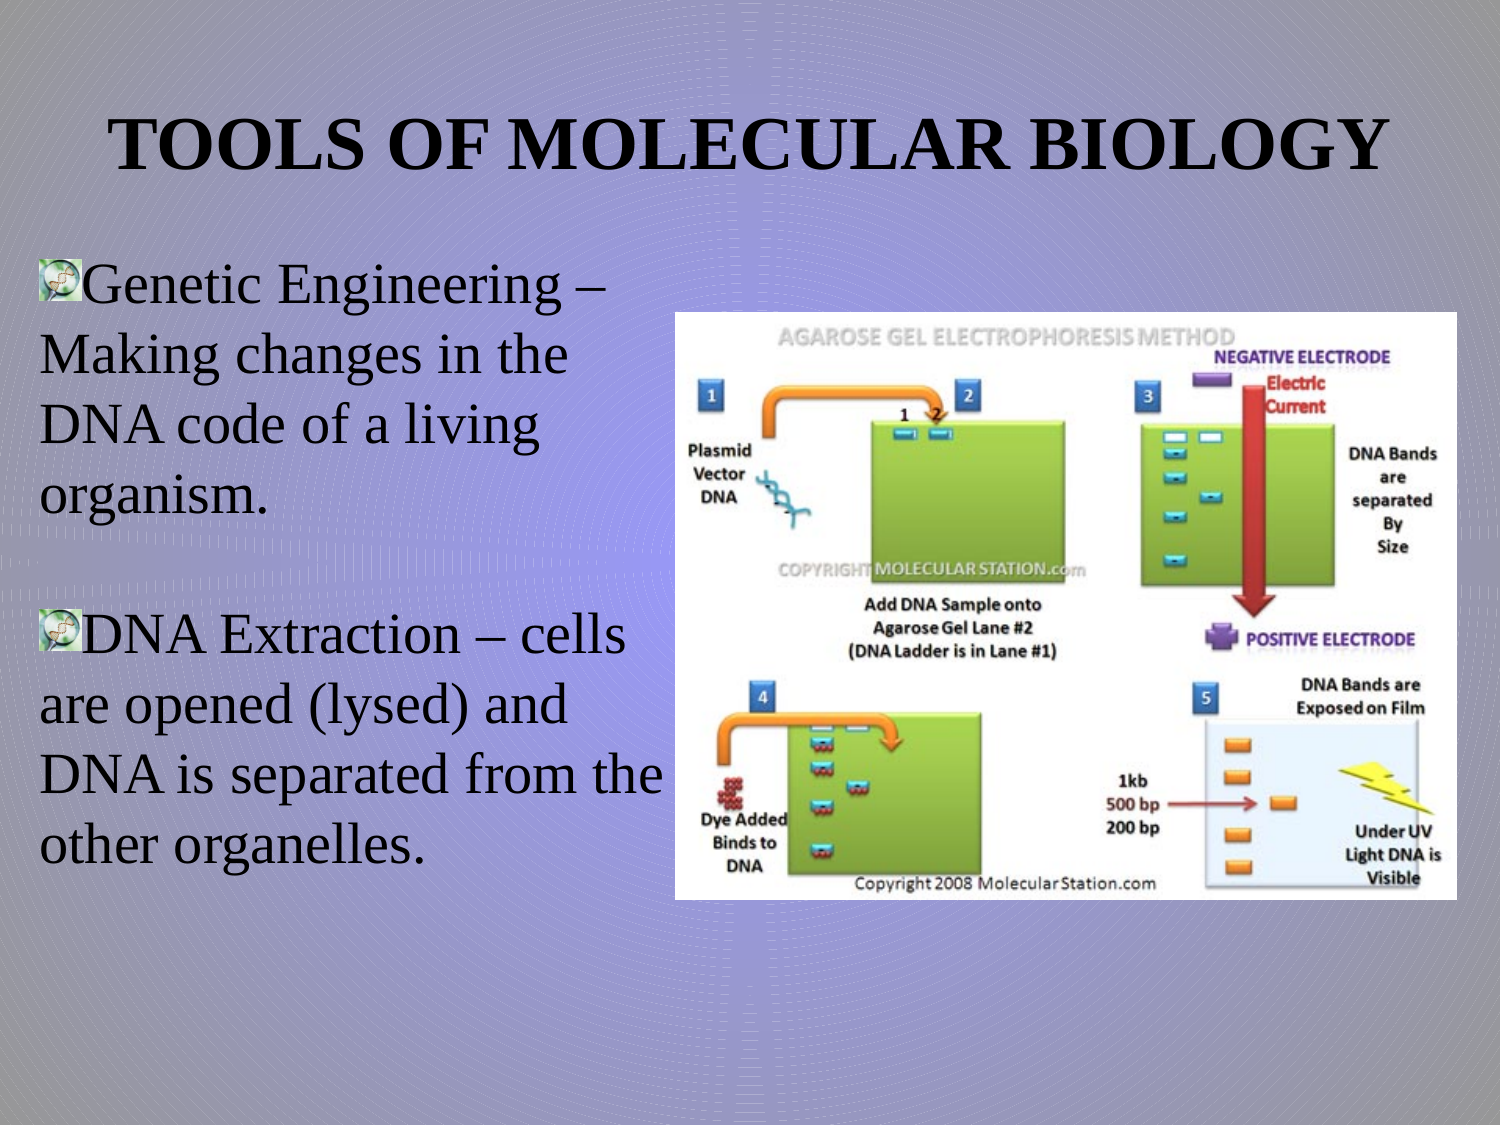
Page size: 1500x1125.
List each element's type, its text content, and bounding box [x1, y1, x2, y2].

picture [674, 312, 1457, 901]
picture [39, 609, 82, 651]
text_box Genetic Engineering – Making changes in the DNA code of a living organism. DNA Extraction – cells are opened (lysed) and DNA is separated from the other organelles. [24, 237, 688, 883]
picture [39, 259, 82, 301]
title Tools of Molecular Biology [75, 45, 1425, 233]
